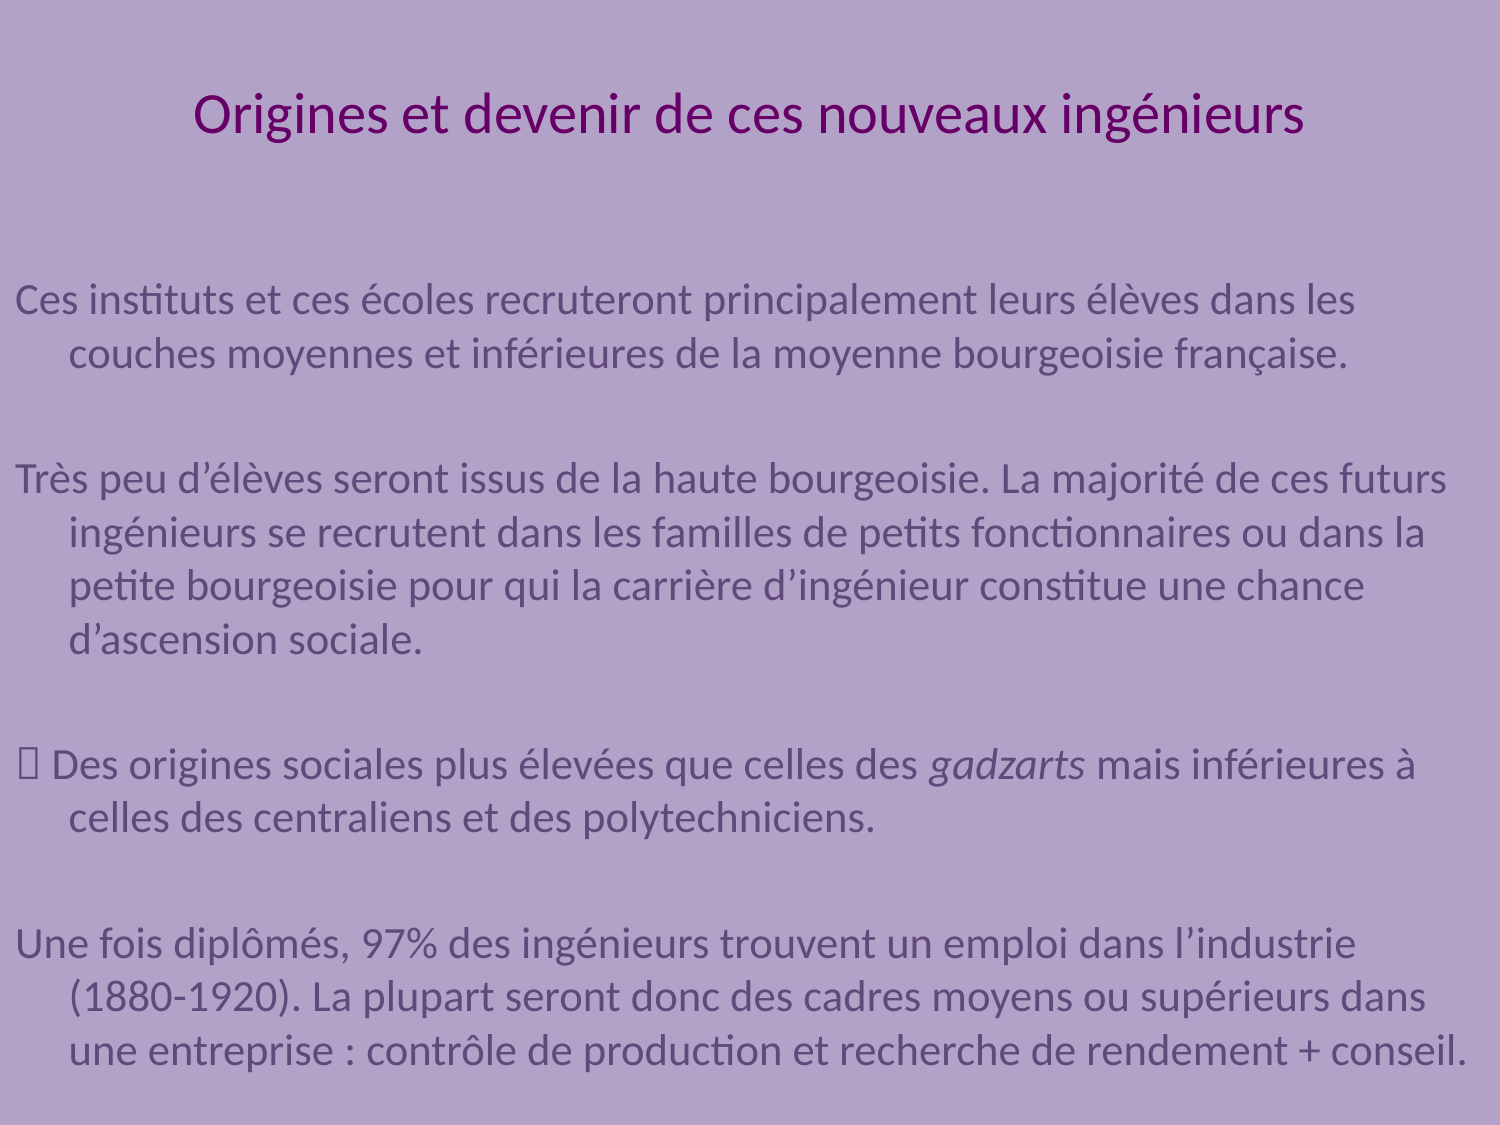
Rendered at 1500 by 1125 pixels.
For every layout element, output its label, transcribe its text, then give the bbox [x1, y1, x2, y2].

title Origines et devenir de ces nouveaux ingénieurs [75, 45, 1425, 176]
list Ces instituts et ces écoles recruteront principalement leurs élèves dans les couches moyennes et inférieures de la moyenne bourgeoisie française. Très peu d’élèves seront issus de la haute bourgeoisie. La majorité de ces futurs ingénieurs se recrutent dans les familles de petits fonctionnaires ou dans la petite bourgeoisie pour qui la carrière d’ingénieur constitue une chance d’ascension sociale.  Des origines sociales plus élevées que celles des gadzarts mais inférieures à celles des centraliens et des polytechniciens. Une fois diplômés, 97% des ingénieurs trouvent un emploi dans l’industrie (1880-1920). La plupart seront donc des cadres moyens ou supérieurs dans une entreprise : contrôle de production et recherche de rendement + conseil. [0, 262, 1500, 1125]
